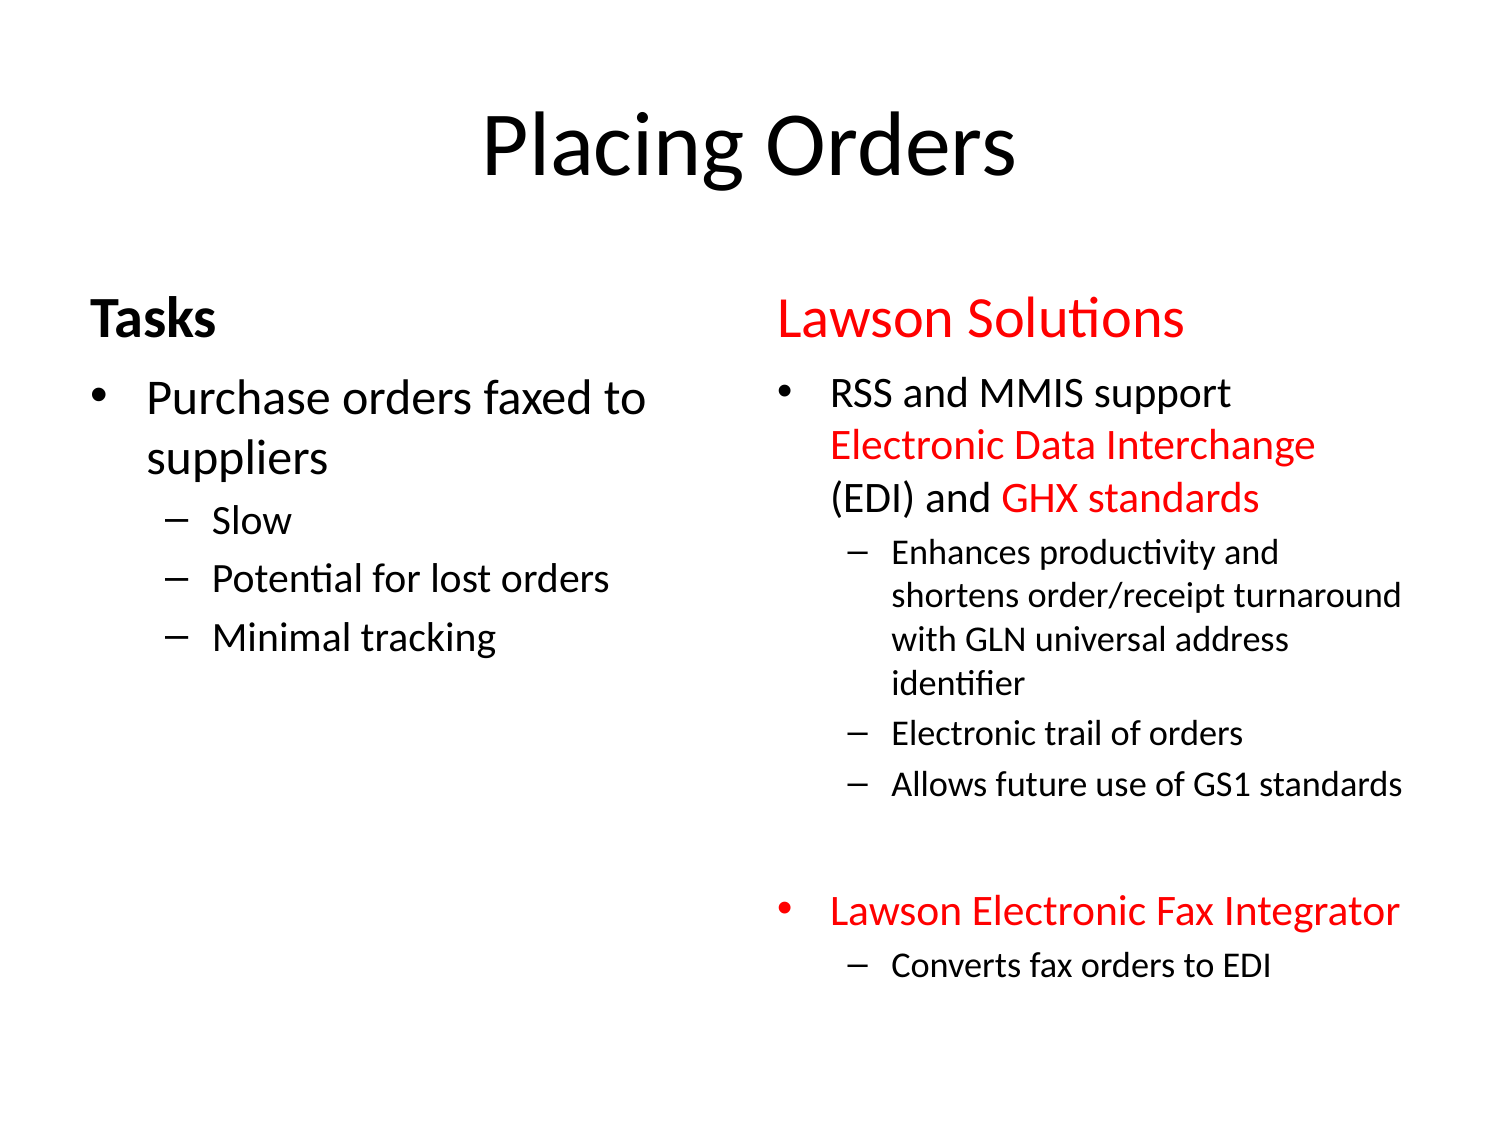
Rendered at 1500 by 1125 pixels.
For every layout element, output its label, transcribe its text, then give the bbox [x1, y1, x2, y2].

list Lawson Solutions [761, 251, 1425, 356]
title Placing Orders [75, 45, 1425, 233]
list RSS and MMIS support Electronic Data Interchange (EDI) and GHX standards Enhances productivity and shortens order/receipt turnaround with GLN universal address identifier Electronic trail of orders Allows future use of GS1 standards Lawson Electronic Fax Integrator Converts fax orders to EDI [761, 356, 1425, 1005]
list Tasks [75, 251, 738, 356]
list Purchase orders faxed to suppliers Slow Potential for lost orders Minimal tracking [75, 356, 738, 1005]
